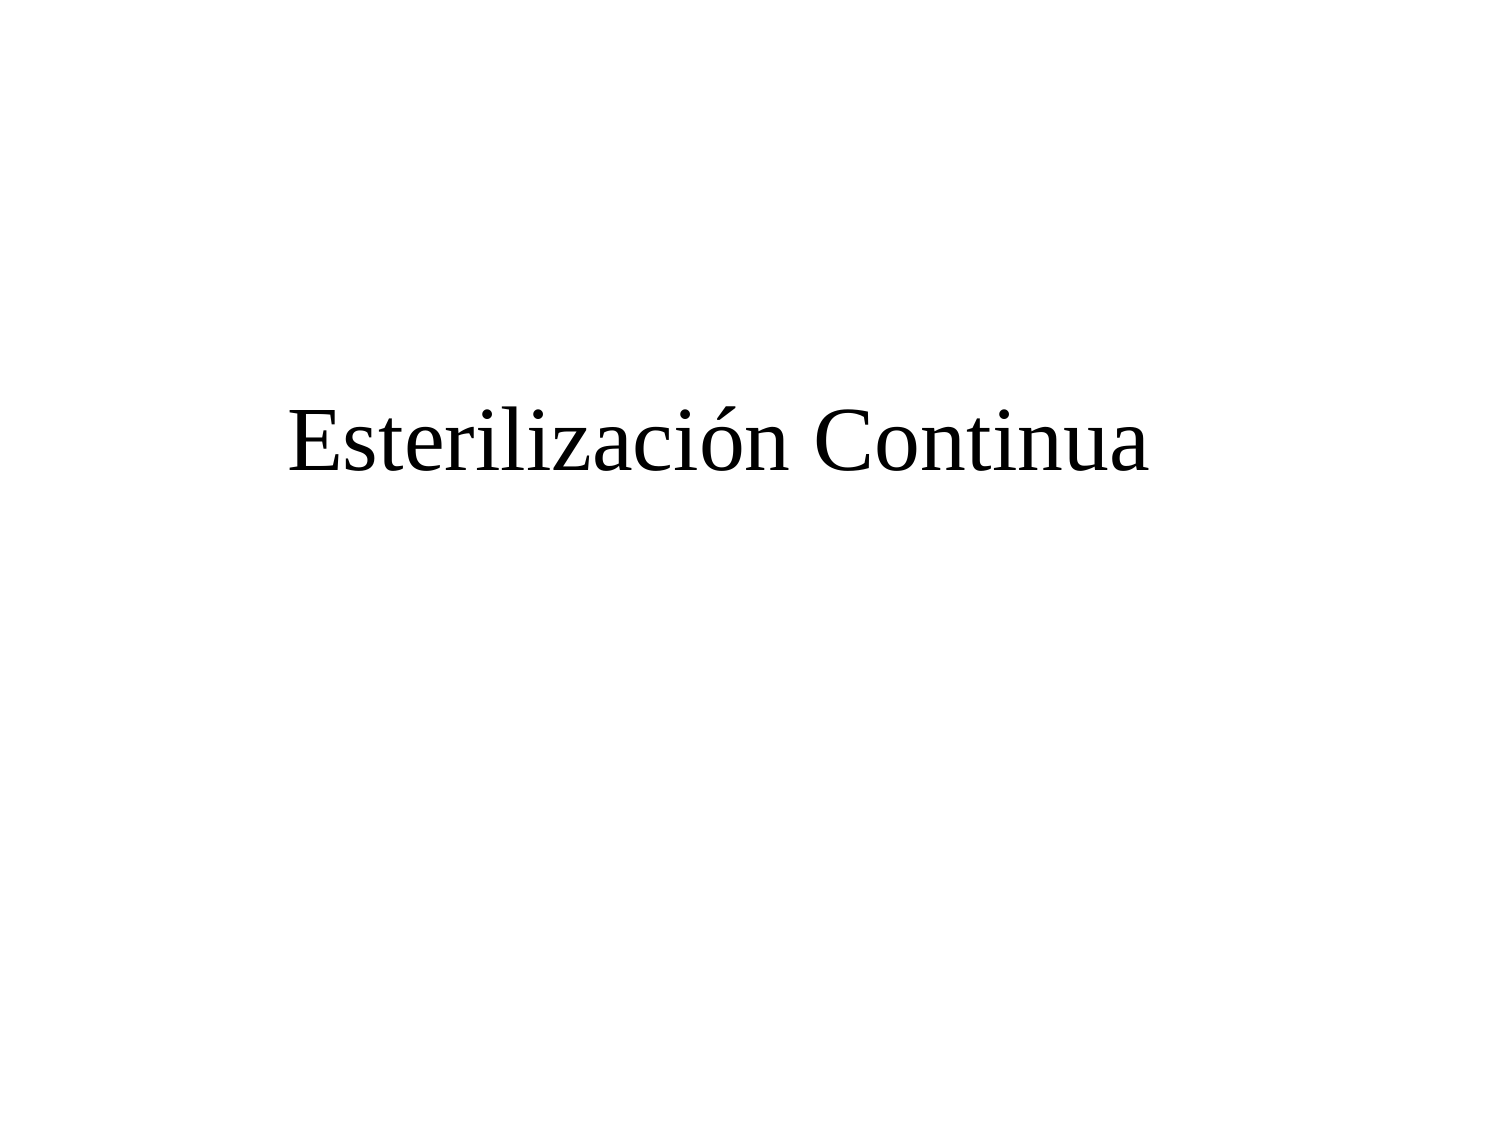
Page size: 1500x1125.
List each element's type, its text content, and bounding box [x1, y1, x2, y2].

title Esterilización Continua [81, 339, 1358, 528]
